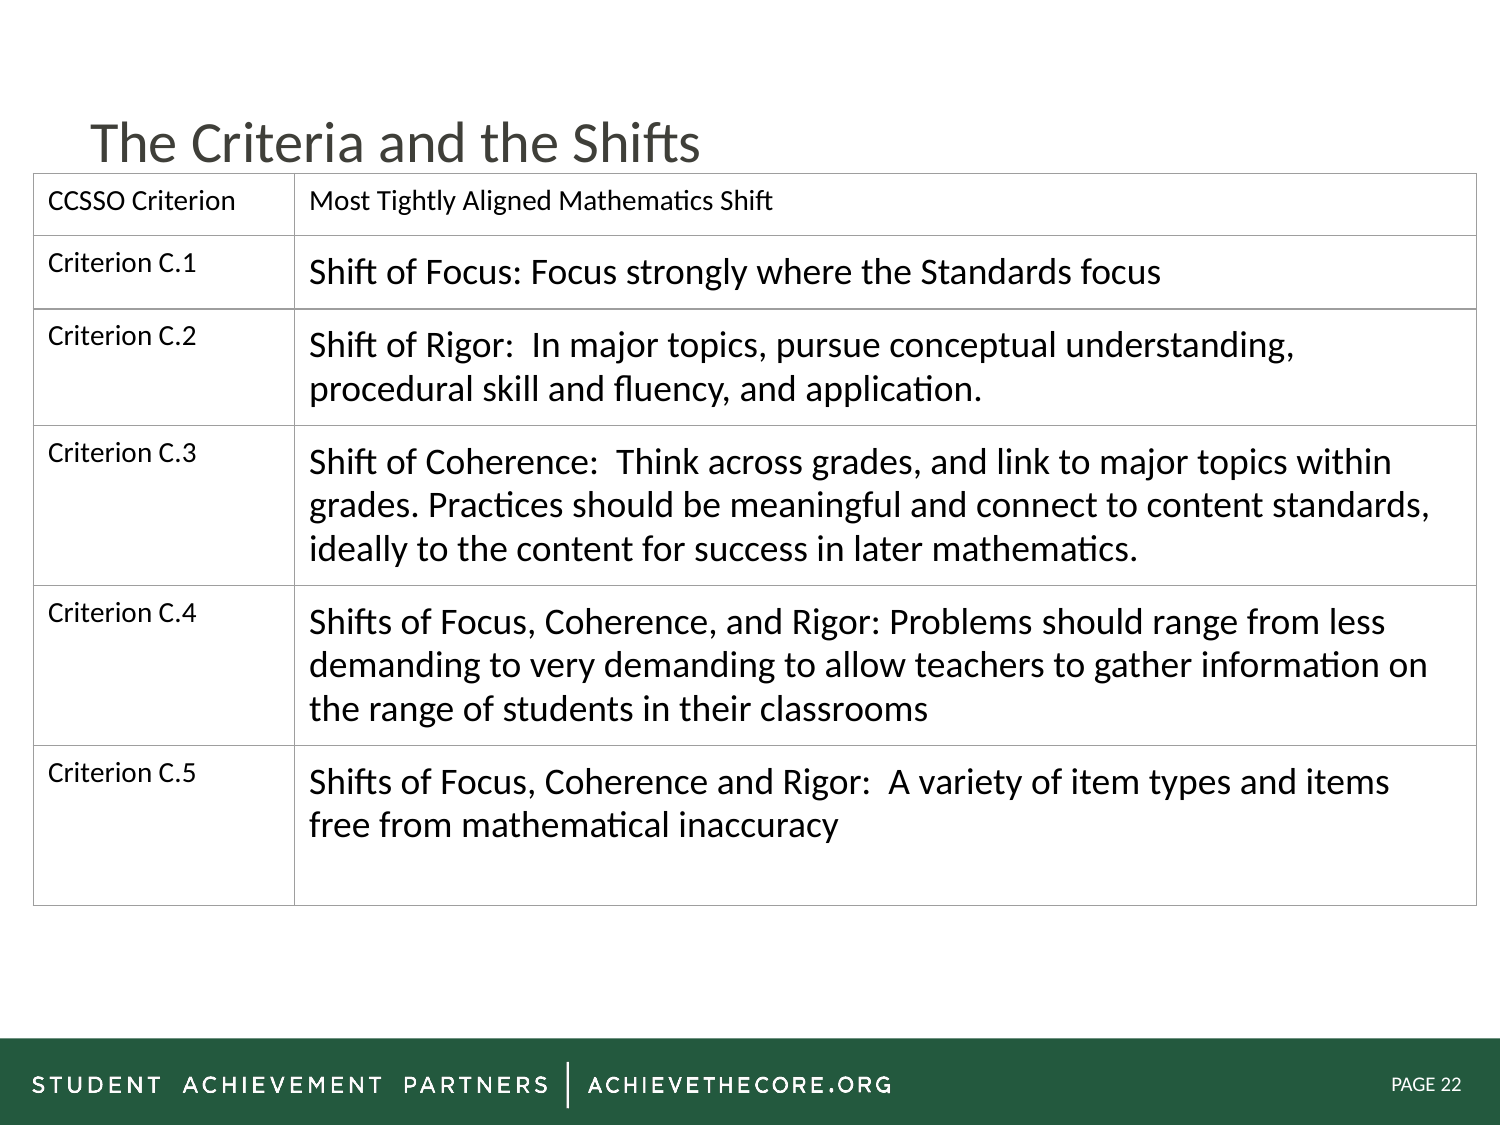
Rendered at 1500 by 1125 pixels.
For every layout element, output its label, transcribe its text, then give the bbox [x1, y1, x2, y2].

table_cell Shift of Rigor: In major topics, pursue conceptual understanding, procedural skill and fluency, and application. [295, 310, 1476, 425]
table_cell Shift of Coherence: Think across grades, and link to major topics within grades. Practices should be meaningful and connect to content standards, ideally to the content for success in later mathematics. [295, 426, 1476, 585]
table_cell Criterion C.1 [34, 236, 294, 308]
table_cell Criterion C.4 [34, 586, 294, 745]
table_cell Criterion C.3 [34, 426, 294, 585]
picture [12, 1055, 911, 1112]
table_header CCSSO Criterion [34, 174, 294, 235]
title The Criteria and the Shifts [75, 45, 1425, 173]
table_cell Shifts of Focus, Coherence and Rigor: A variety of item types and items free from mathematical inaccuracy [295, 746, 1476, 905]
table_cell Shift of Focus: Focus strongly where the Standards focus [295, 236, 1476, 308]
table_cell Criterion C.5 [34, 746, 294, 905]
table_cell Criterion C.2 [34, 310, 294, 425]
table_header Most Tightly Aligned Mathematics Shift [295, 174, 1476, 235]
table_cell Shifts of Focus, Coherence, and Rigor: Problems should range from less demanding to very demanding to allow teachers to gather information on the range of students in their classrooms [295, 586, 1476, 745]
